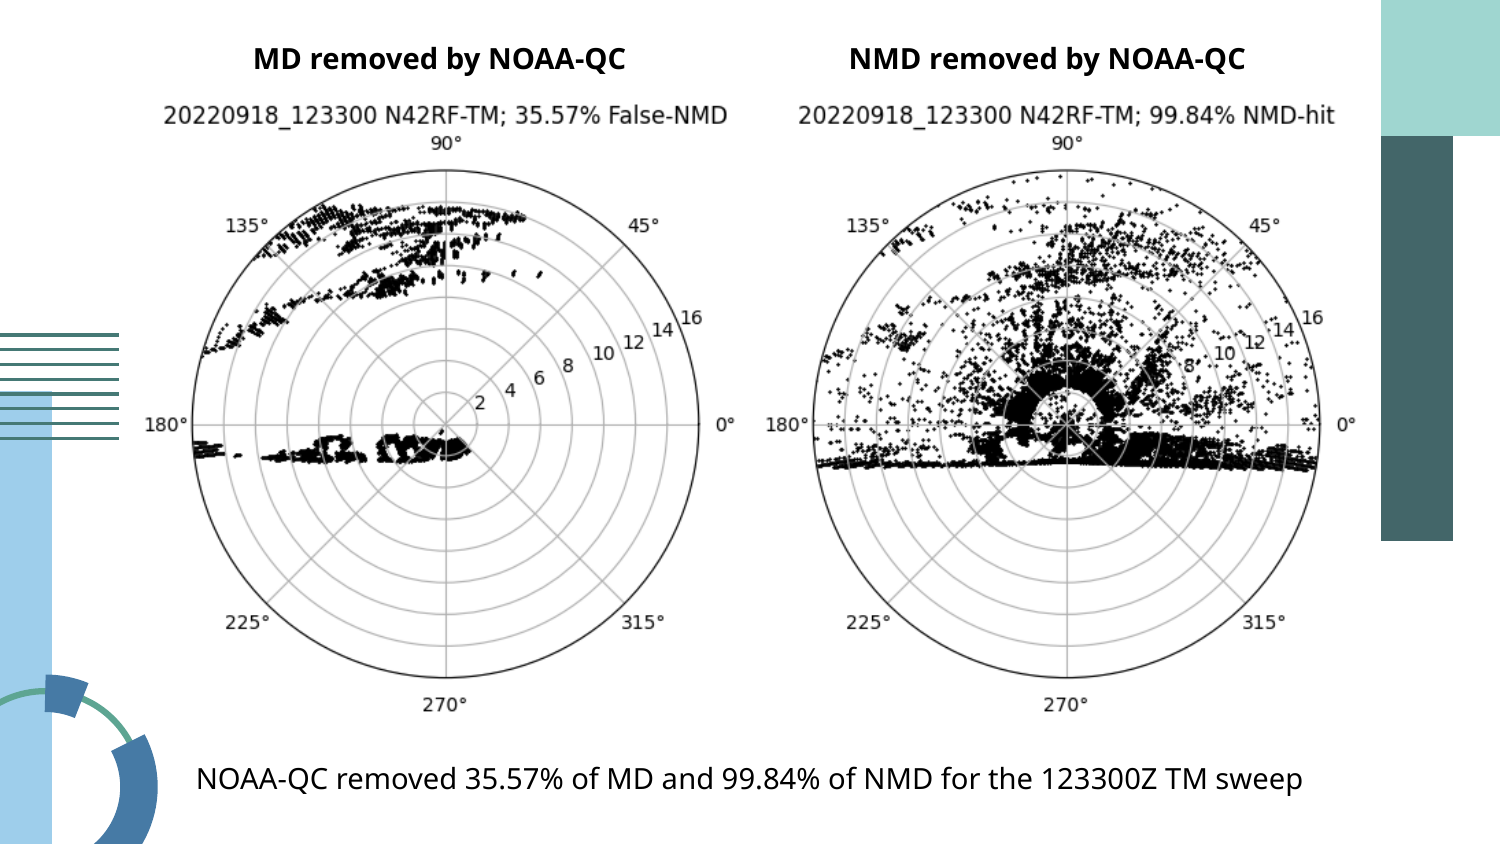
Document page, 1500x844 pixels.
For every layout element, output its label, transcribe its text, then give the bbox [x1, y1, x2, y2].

picture [129, 91, 1371, 728]
text_box MD removed by NOAA-QC [235, 25, 644, 89]
text_box NOAA-QC removed 35.57% of MD and 99.84% of NMD for the 123300Z TM sweep [160, 745, 1340, 811]
text_box NMD removed by NOAA-QC [830, 25, 1265, 89]
